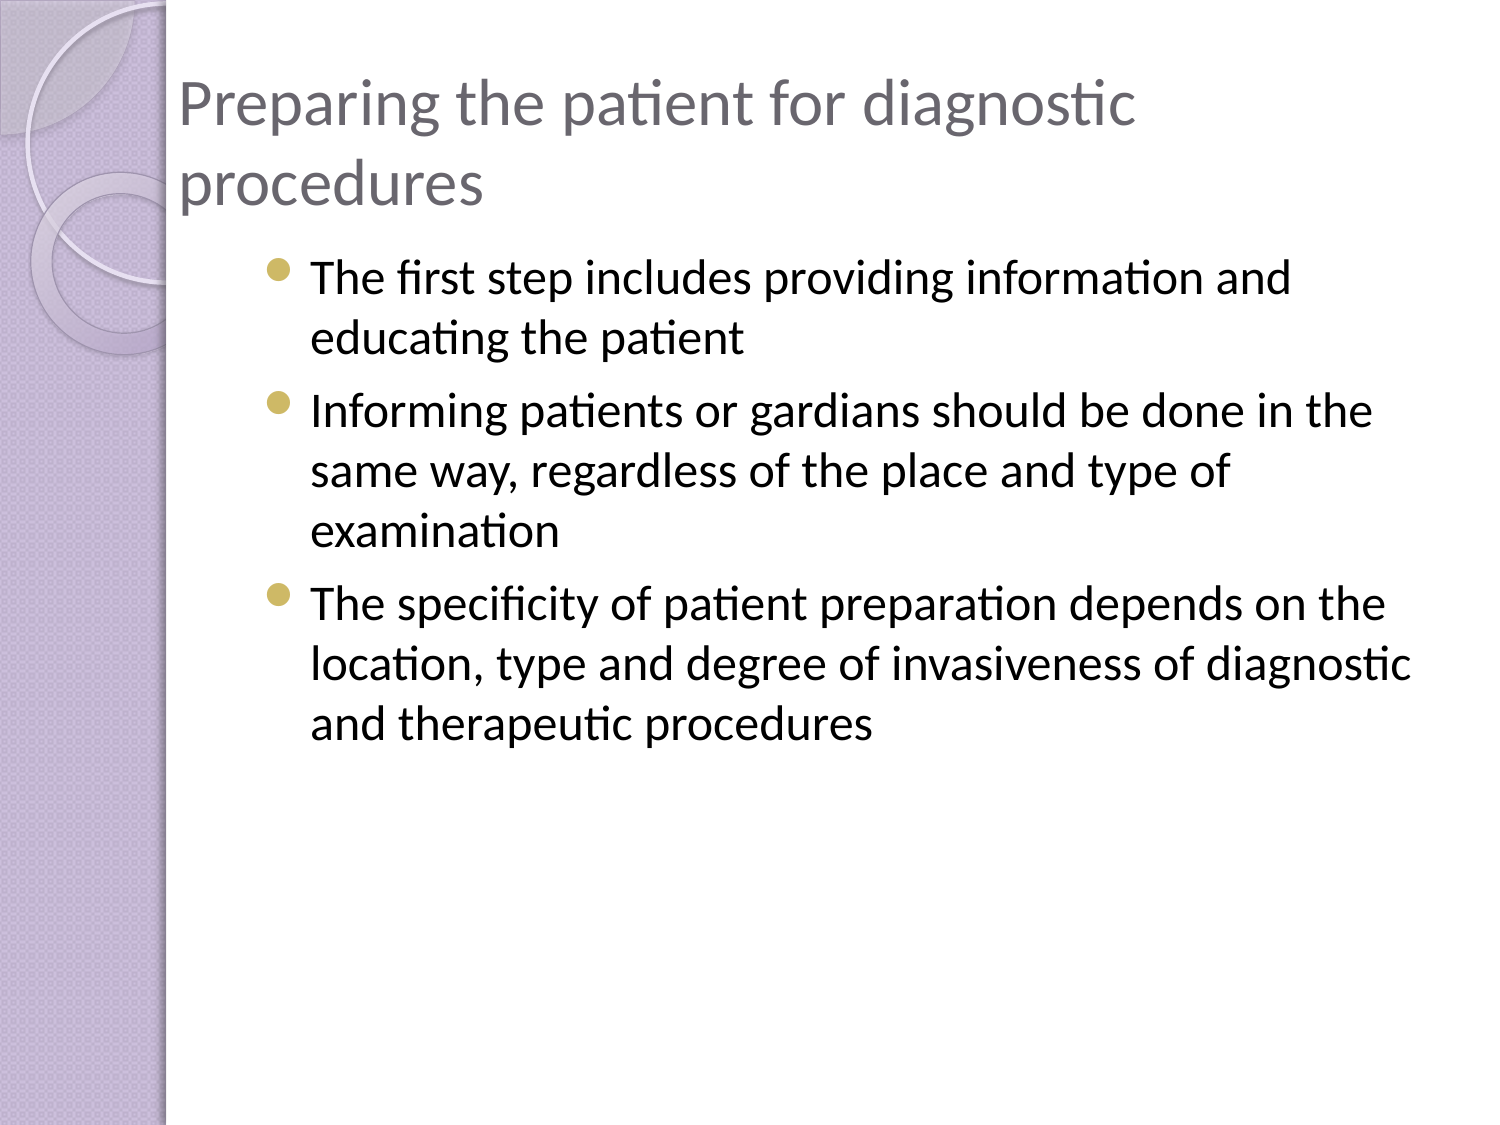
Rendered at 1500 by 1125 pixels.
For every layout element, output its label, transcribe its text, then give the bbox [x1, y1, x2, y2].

title Preparing the patient for diagnostic procedures [164, 45, 1466, 233]
list The first step includes providing information and educating the patient Informing patients or gardians should be done in the same way, regardless of the place and type of examination The specificity of patient preparation depends on the location, type and degree of invasiveness of diagnostic and therapeutic procedures [235, 237, 1466, 1025]
